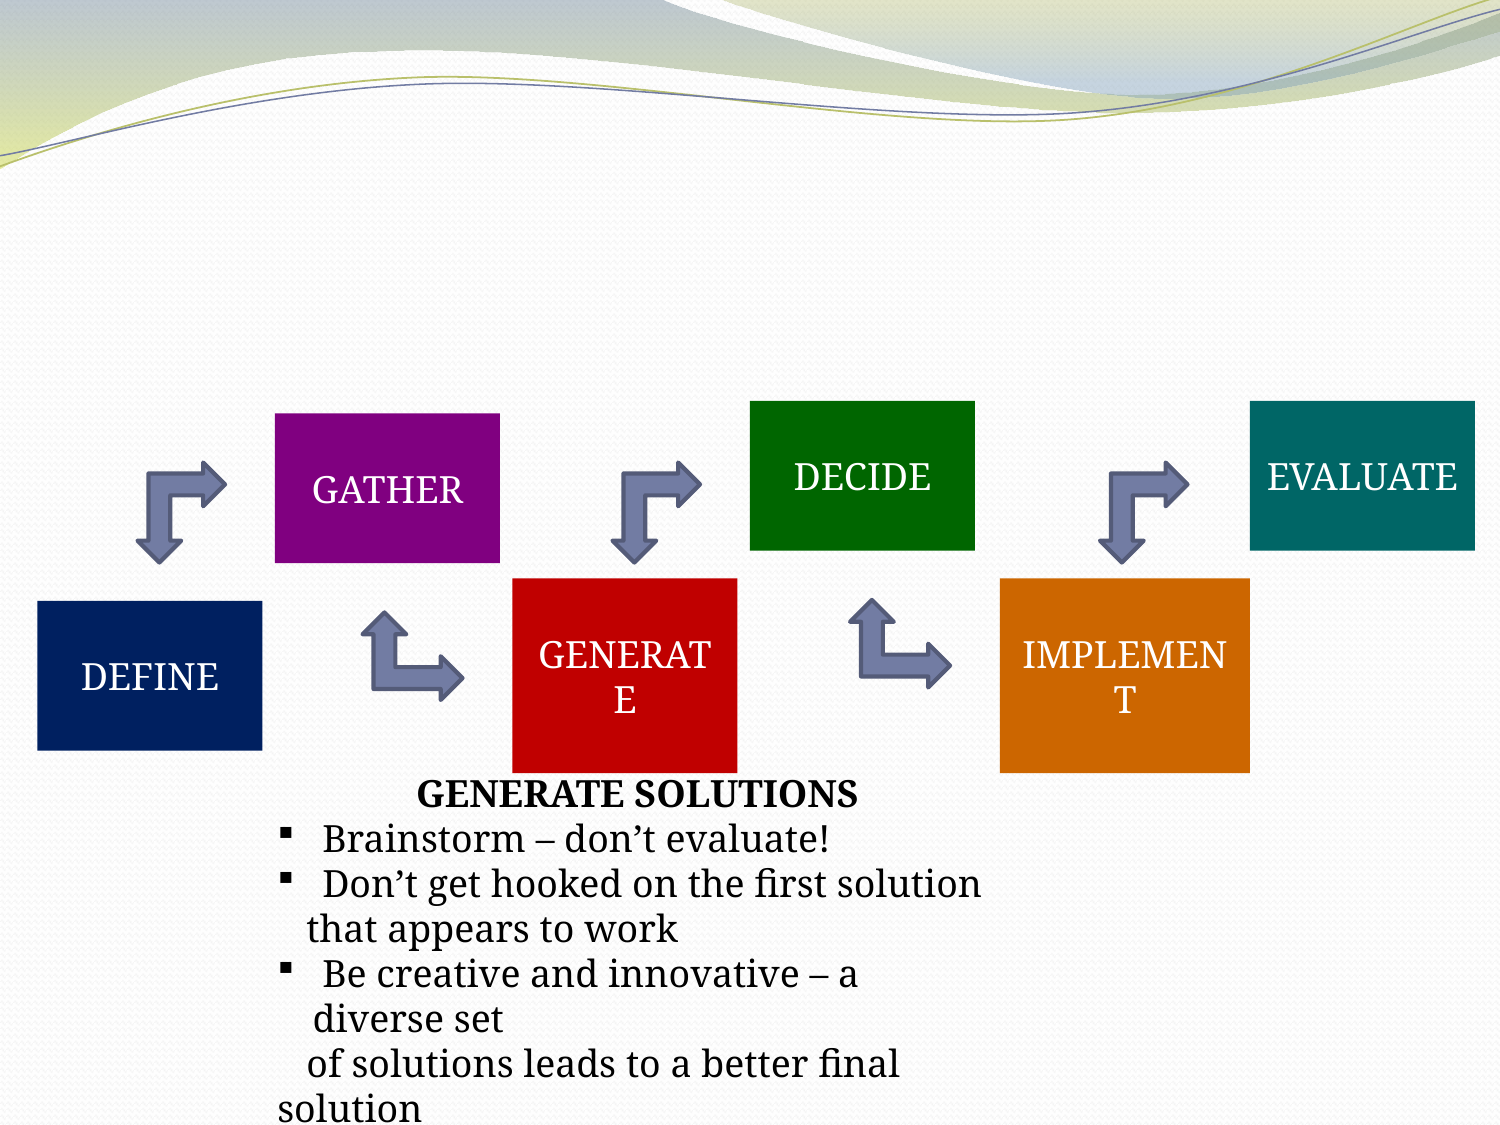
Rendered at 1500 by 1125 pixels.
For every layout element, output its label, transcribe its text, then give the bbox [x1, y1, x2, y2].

text_box GENERATE SOLUTIONS Brainstorm – don’t evaluate! Don’t get hooked on the first solution that appears to work Be creative and innovative – a diverse set of solutions leads to a better final solution Don’t create artificial constraints [262, 764, 1013, 1125]
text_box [37, 399, 1476, 752]
